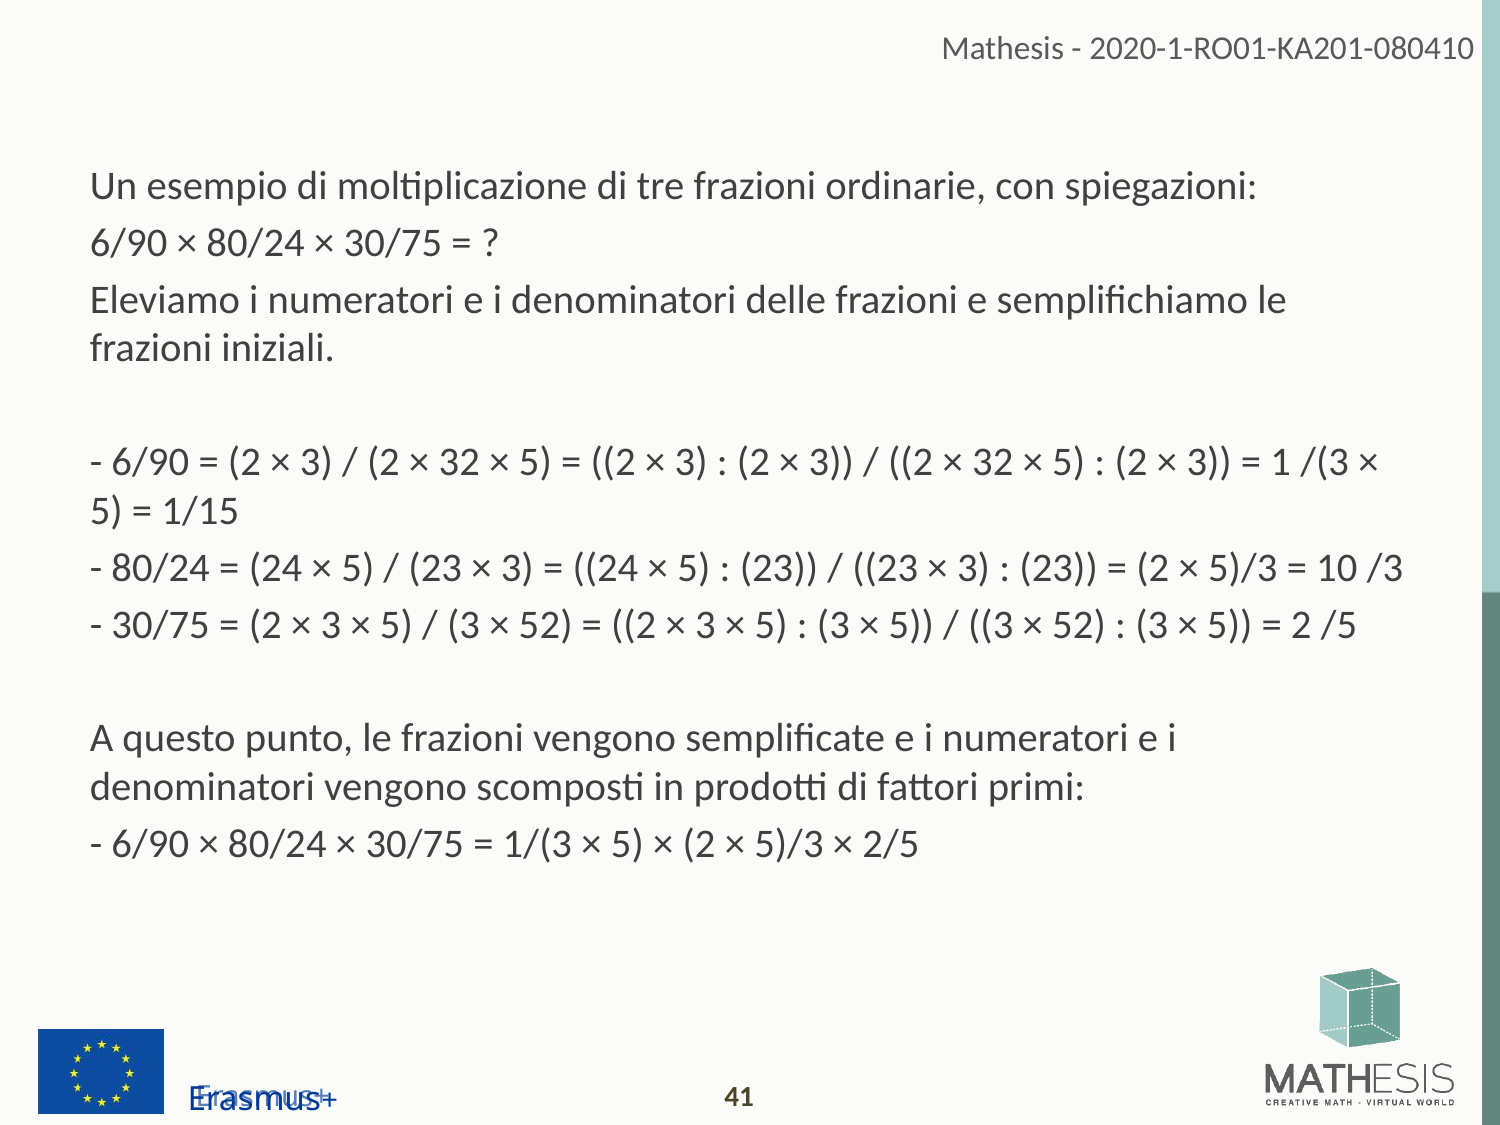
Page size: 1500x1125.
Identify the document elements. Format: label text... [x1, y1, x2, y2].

list Un esempio di moltiplicazione di tre frazioni ordinarie, con spiegazioni: 6/90 × 80/24 × 30/75 = ? Eleviamo i numeratori e i denominatori delle frazioni e semplifichiamo le frazioni iniziali. - 6/90 = (2 × 3) / (2 × 32 × 5) = ((2 × 3) : (2 × 3)) / ((2 × 32 × 5) : (2 × 3)) = 1 /(3 × 5) = 1/15 - 80/24 = (24 × 5) / (23 × 3) = ((24 × 5) : (23)) / ((23 × 3) : (23)) = (2 × 5)/3 = 10 /3 - 30/75 = (2 × 3 × 5) / (3 × 52) = ((2 × 3 × 5) : (3 × 5)) / ((3 × 52) : (3 × 5)) = 2 /5 A questo punto, le frazioni vengono semplificate e i numeratori e i denominatori vengono scomposti in prodotti di fattori primi: - 6/90 × 80/24 × 30/75 = 1/(3 × 5) × (2 × 5)/3 × 2/5 [75, 151, 1425, 894]
picture [38, 1029, 164, 1114]
